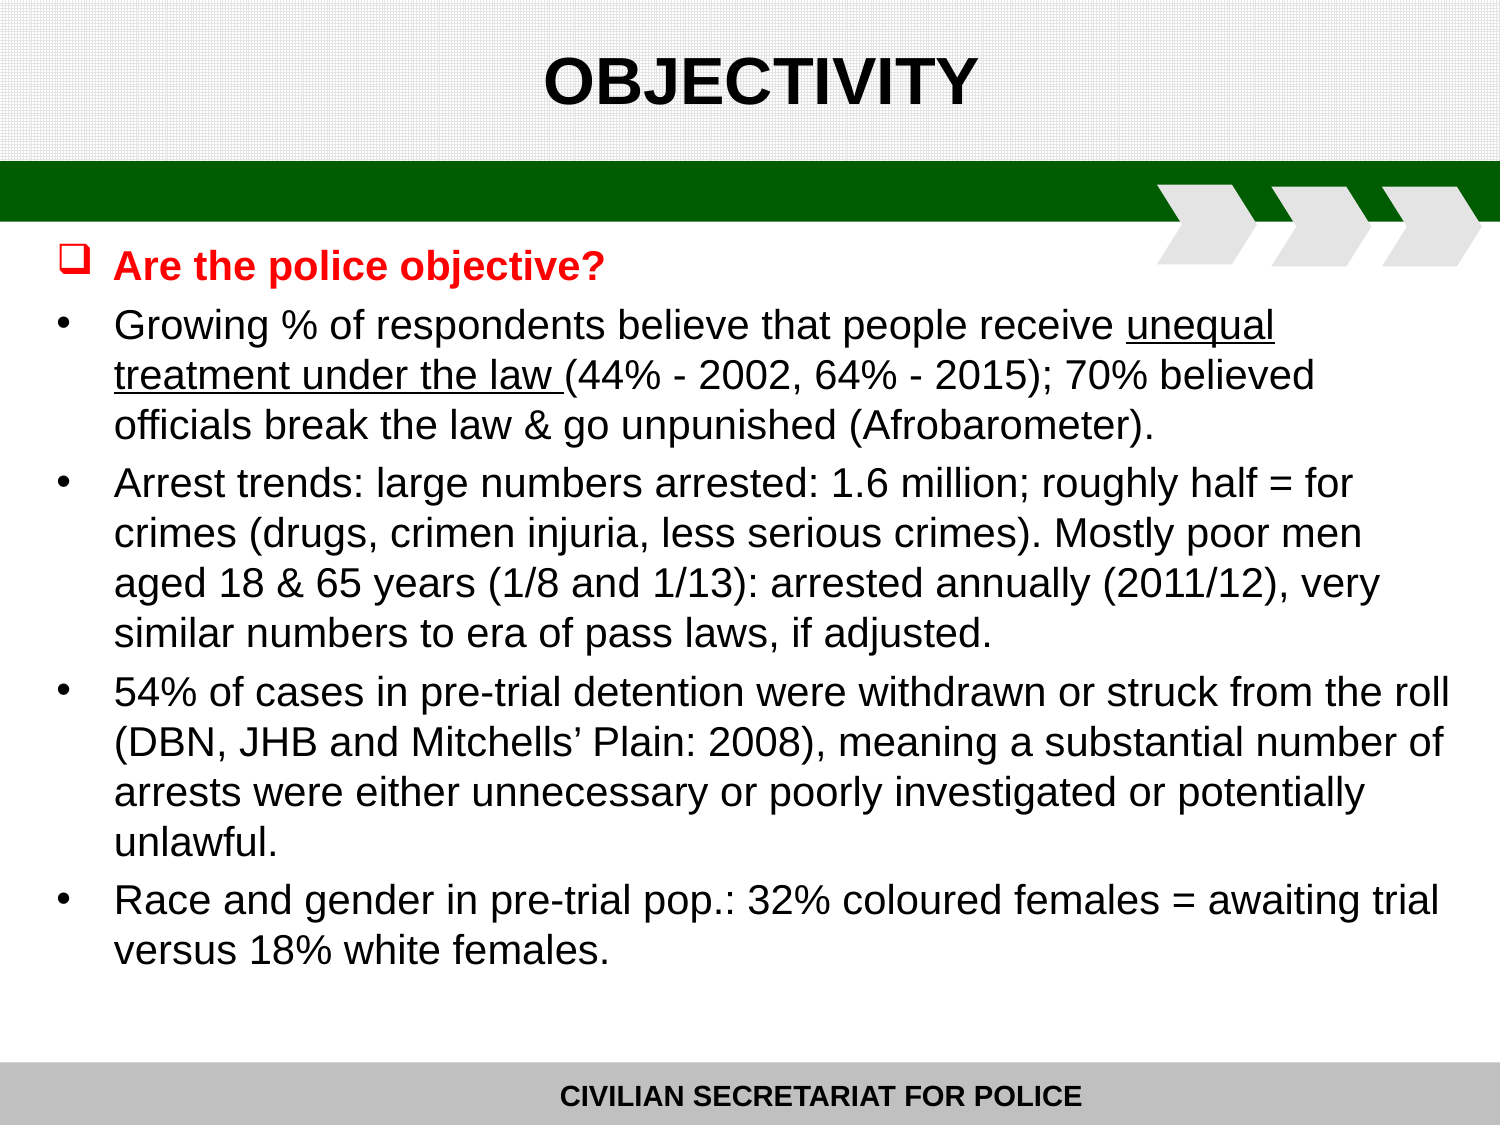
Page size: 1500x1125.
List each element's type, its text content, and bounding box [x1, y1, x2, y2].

list Are the police objective? Growing % of respondents believe that people receive unequal treatment under the law (44% - 2002, 64% - 2015); 70% believed officials break the law & go unpunished (Afrobarometer). Arrest trends: large numbers arrested: 1.6 million; roughly half = for crimes (drugs, crimen injuria, less serious crimes). Mostly poor men aged 18 & 65 years (1/8 and 1/13): arrested annually (2011/12), very similar numbers to era of pass laws, if adjusted. 54% of cases in pre-trial detention were withdrawn or struck from the roll (DBN, JHB and Mitchells’ Plain: 2008), meaning a substantial number of arrests were either unnecessary or poorly investigated or potentially unlawful. Race and gender in pre-trial pop.: 32% coloured females = awaiting trial versus 18% white females. [41, 231, 1471, 1059]
title OBJECTIVITY [87, 19, 1437, 138]
